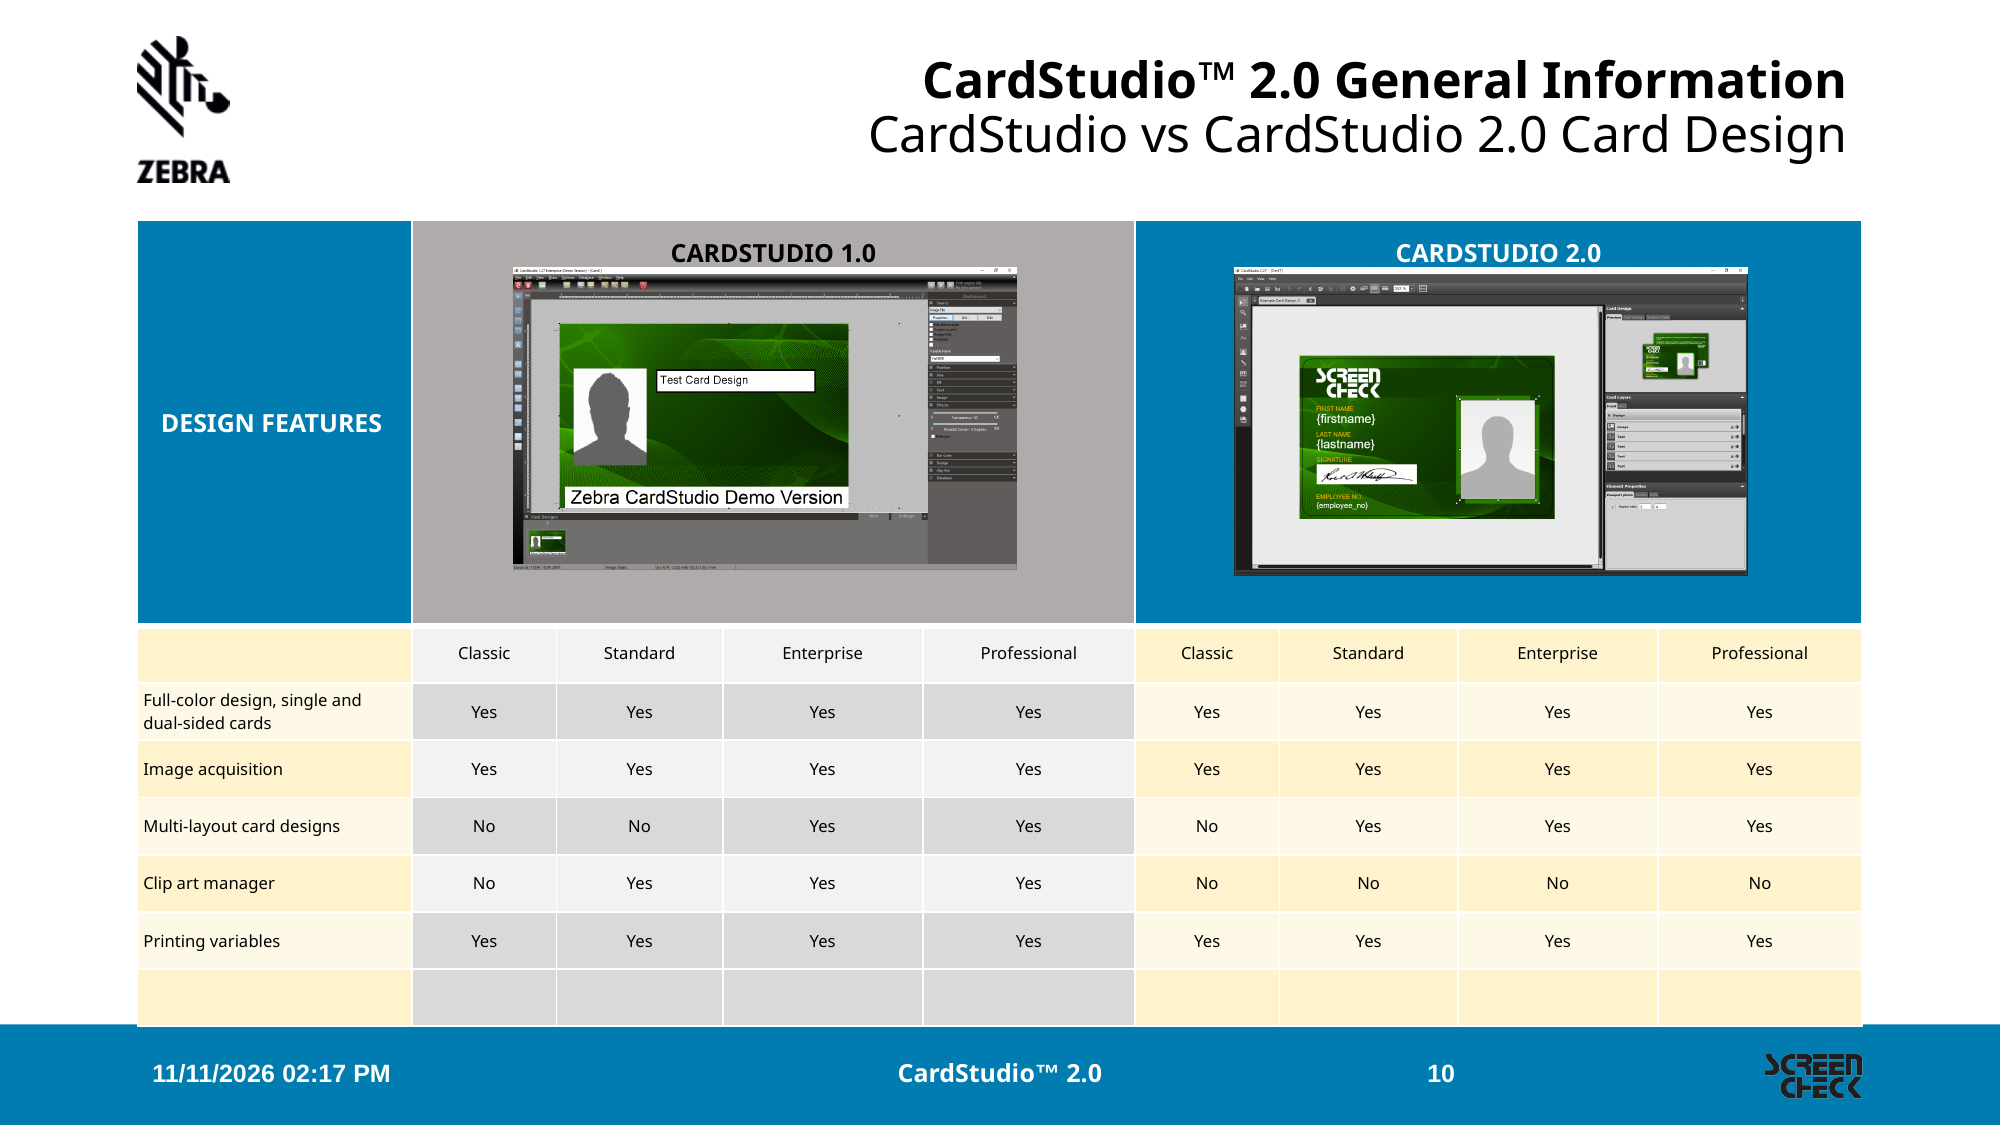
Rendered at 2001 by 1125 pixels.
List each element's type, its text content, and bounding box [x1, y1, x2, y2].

table_cell Standard [557, 629, 722, 682]
table_cell Yes [1459, 798, 1657, 854]
table_cell Standard [1280, 629, 1457, 682]
table_cell Yes [924, 798, 1134, 854]
table_cell Yes [724, 913, 922, 968]
table_cell Yes [413, 684, 556, 739]
table_cell Yes [1659, 798, 1861, 854]
table_cell Yes [1136, 684, 1279, 739]
table_cell [1136, 970, 1279, 1025]
table_cell Yes [557, 913, 722, 968]
table_cell Professional [924, 629, 1134, 682]
table_cell Yes [413, 913, 556, 968]
footer CardStudio™ 2.0 [662, 1042, 1338, 1103]
table_cell [138, 970, 411, 1025]
picture [1235, 268, 1747, 575]
table_cell Yes [924, 913, 1134, 968]
table_cell Image acquisition [138, 741, 411, 797]
table_cell Yes [413, 741, 556, 797]
title CardStudio™ 2.0 General Information CardStudio vs CardStudio 2.0 Card Design [598, 49, 1863, 170]
table_cell No [1136, 798, 1279, 854]
table_cell Yes [1280, 684, 1457, 739]
table_cell [557, 970, 722, 1025]
table_cell No [413, 798, 556, 854]
table_cell Yes [557, 684, 722, 739]
table_cell Classic [413, 629, 556, 682]
table_cell Clip art manager [138, 856, 411, 911]
table_cell No [1659, 856, 1861, 911]
table_cell [138, 629, 411, 682]
table_cell Yes [924, 684, 1134, 739]
table_header DESIGN FEATURES [138, 221, 411, 623]
table_cell Full-color design, single and dual-sided cards [138, 684, 411, 739]
table_cell No [1136, 856, 1279, 911]
table_cell Yes [1459, 913, 1657, 968]
table_cell [1659, 970, 1861, 1025]
picture [1830, 1063, 1843, 1098]
table_cell Yes [1659, 684, 1861, 739]
table_cell No [1459, 856, 1657, 911]
table_cell Yes [1659, 913, 1861, 968]
table_cell Classic [1136, 629, 1279, 682]
table_cell [724, 970, 922, 1025]
picture [1814, 1086, 1827, 1098]
table_cell Yes [924, 856, 1134, 911]
table_cell Yes [724, 798, 922, 854]
picture [513, 267, 1017, 570]
picture [137, 36, 230, 183]
picture [1814, 1063, 1827, 1082]
slide_number 10 [1412, 1042, 1743, 1103]
table_cell Yes [724, 684, 922, 739]
table_cell Enterprise [1459, 629, 1657, 682]
table_cell Yes [924, 741, 1134, 797]
table_cell Yes [1459, 741, 1657, 797]
table_cell Yes [1136, 913, 1279, 968]
table_cell Enterprise [724, 629, 922, 682]
picture [1797, 1077, 1811, 1098]
table_cell No [557, 798, 722, 854]
table_cell Yes [724, 856, 922, 911]
table_cell Professional [1659, 629, 1861, 682]
picture [1781, 1055, 1794, 1098]
table_cell Yes [557, 856, 722, 911]
table_header CARDSTUDIO 1.0 [413, 221, 1134, 623]
table_cell Yes [1659, 741, 1861, 797]
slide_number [137, 1042, 588, 1103]
table_cell Yes [1280, 798, 1457, 854]
table_cell [1459, 970, 1657, 1025]
picture [1830, 1055, 1843, 1059]
table_cell Yes [1280, 741, 1457, 797]
table_cell [1280, 970, 1457, 1025]
table_cell Printing variables [138, 913, 411, 968]
table_cell No [413, 856, 556, 911]
table_cell Yes [724, 741, 922, 797]
table_cell Yes [557, 741, 722, 797]
table_cell No [1280, 856, 1457, 911]
table_cell Yes [1136, 741, 1279, 797]
table_cell Yes [1459, 684, 1657, 739]
picture [1797, 1055, 1827, 1075]
picture [1846, 1055, 1862, 1098]
table_header CARDSTUDIO 2.0 [1136, 221, 1861, 623]
picture [1765, 1055, 1779, 1075]
table_cell [413, 970, 556, 1025]
table_cell Multi-layout card designs [138, 798, 411, 854]
table_cell [924, 970, 1134, 1025]
table_cell Yes [1280, 913, 1457, 968]
